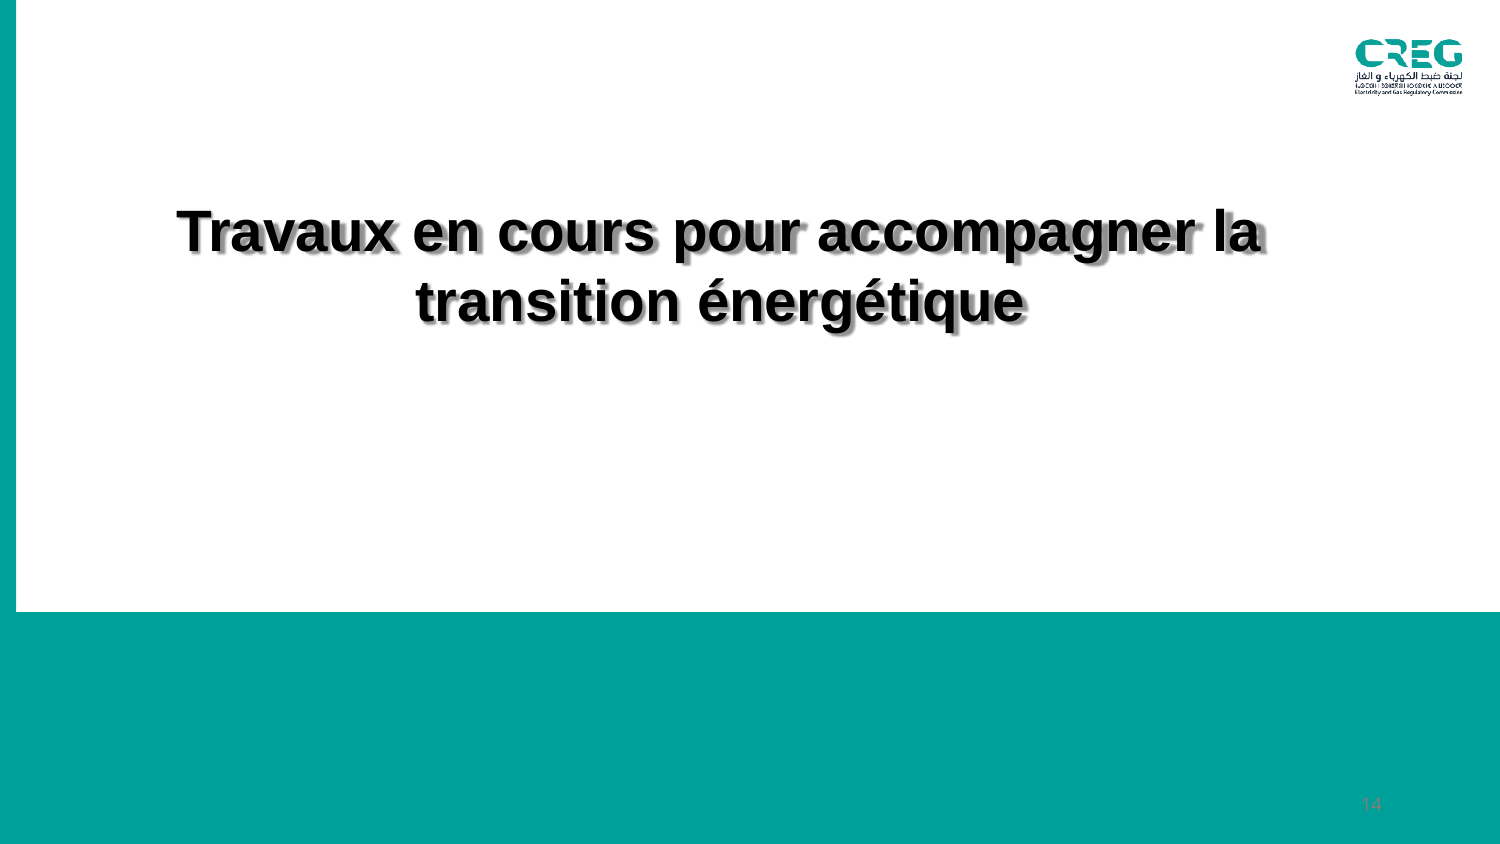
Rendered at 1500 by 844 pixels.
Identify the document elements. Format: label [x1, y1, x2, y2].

text_box [0, 0, 1500, 844]
